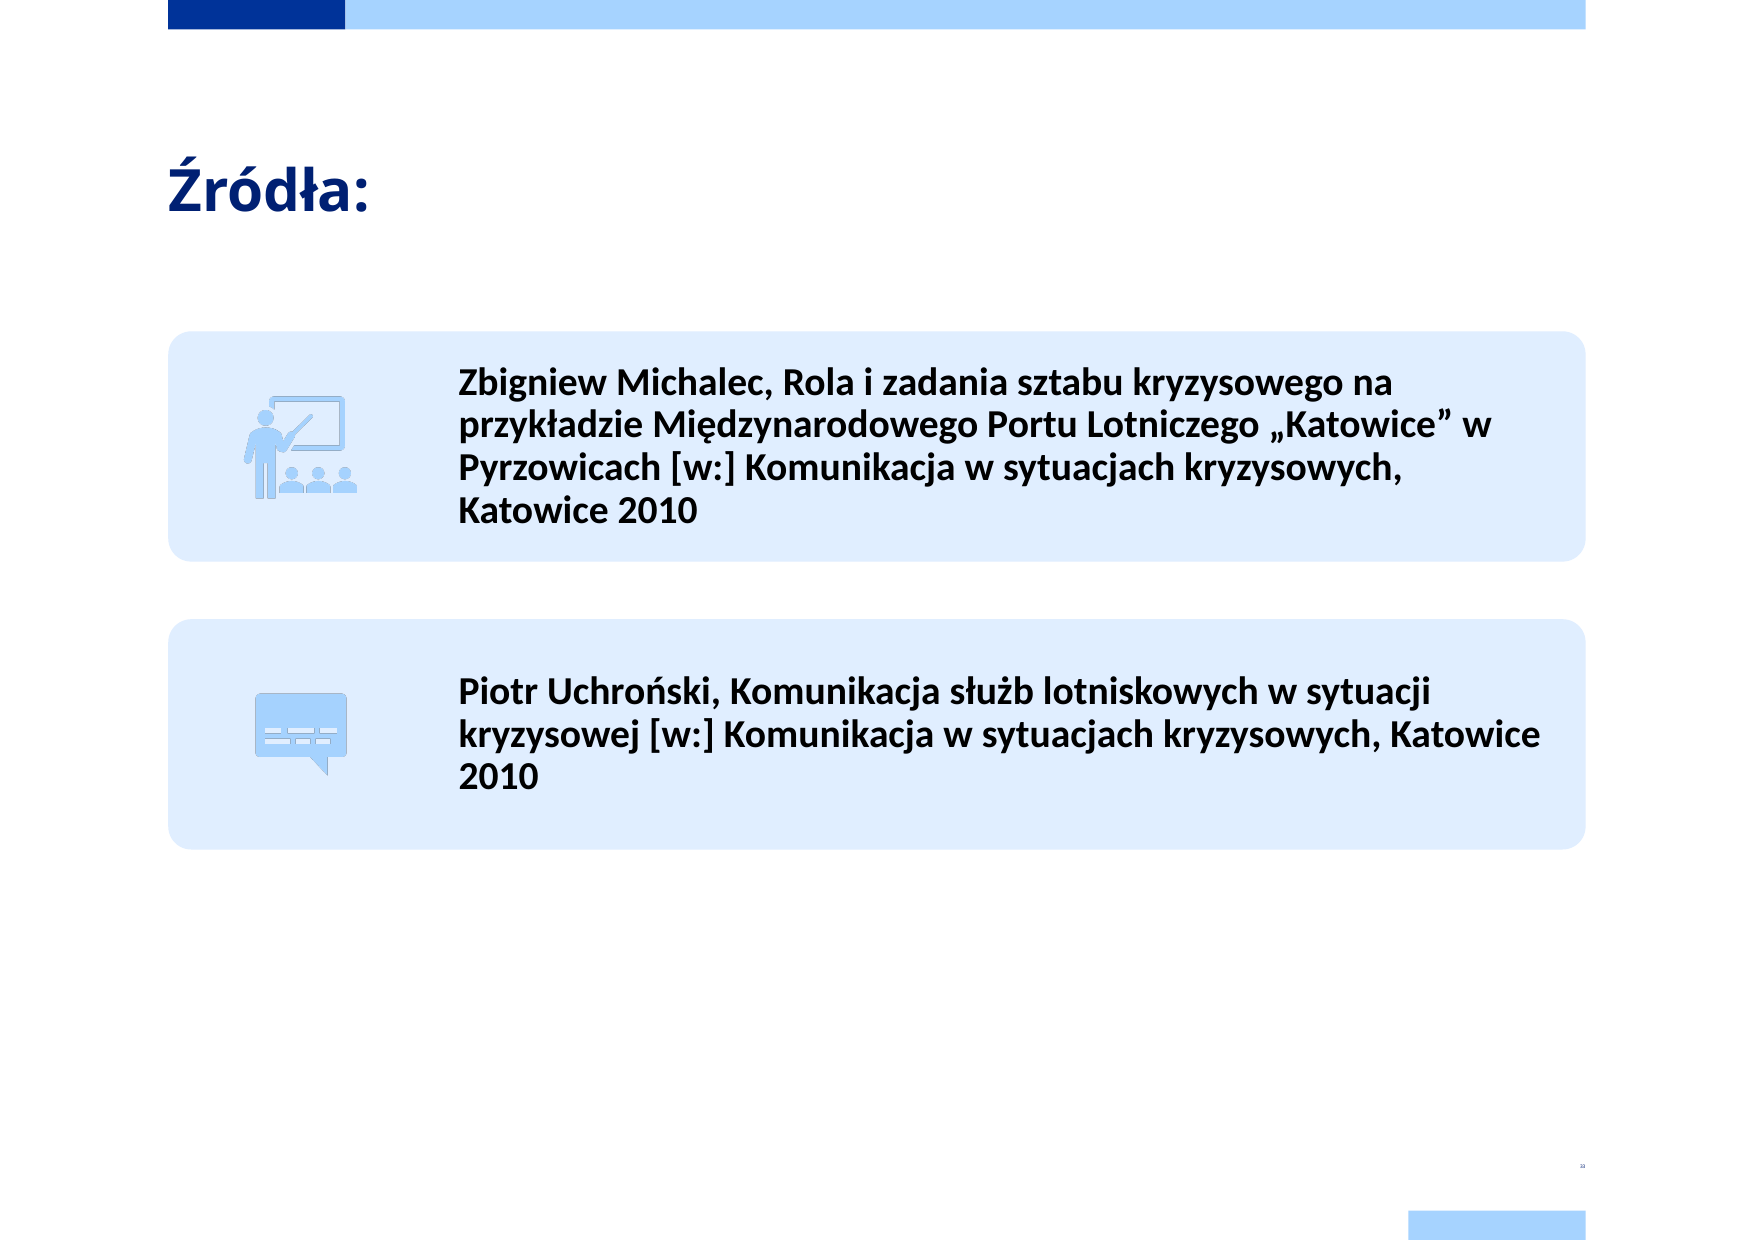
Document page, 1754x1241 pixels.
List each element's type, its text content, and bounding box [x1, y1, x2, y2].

slide_number 33 [1408, 1151, 1586, 1182]
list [168, 206, 1586, 975]
title Źródła: [168, 147, 1586, 206]
